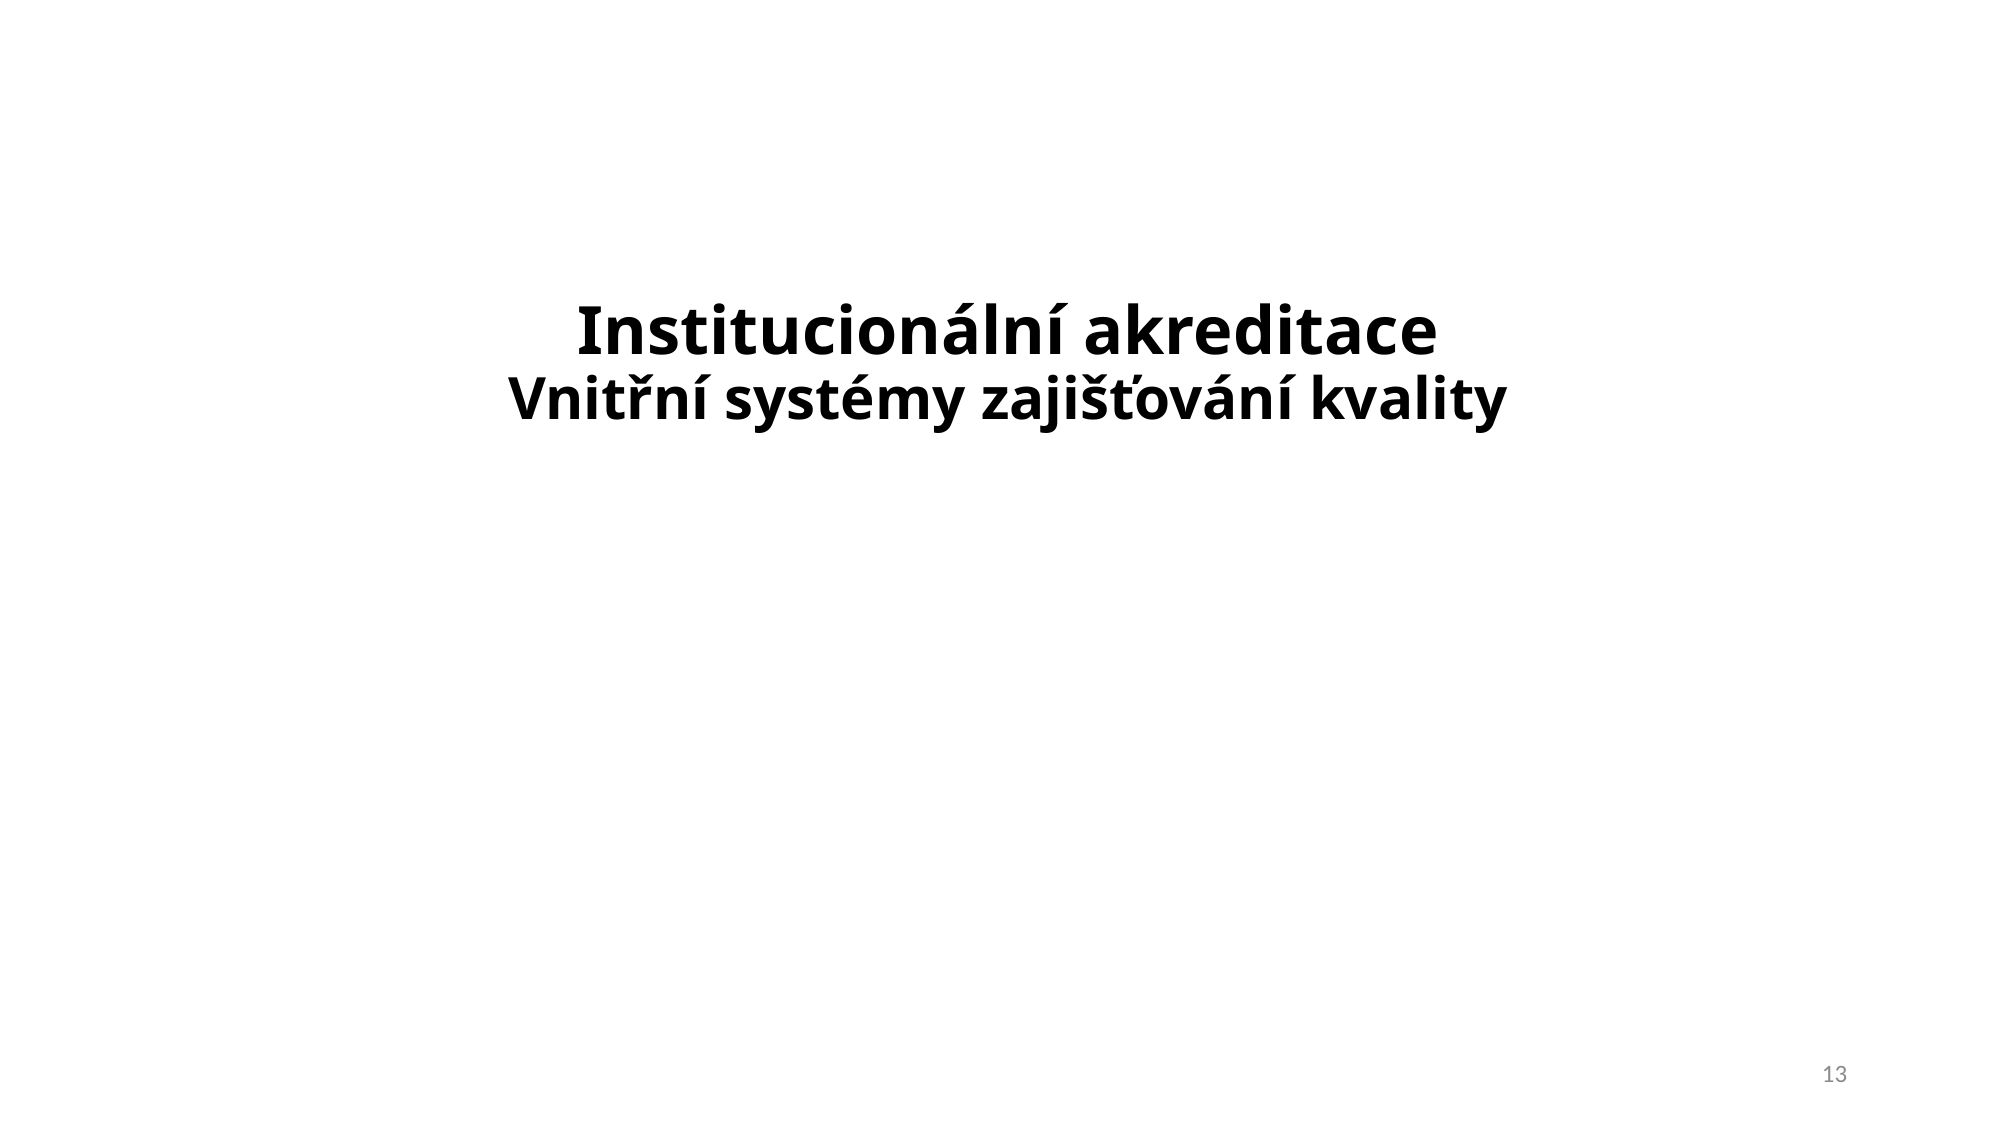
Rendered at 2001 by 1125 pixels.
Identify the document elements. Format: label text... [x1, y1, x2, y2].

text_box Institucionální akreditace Vnitřní systémy zajišťování kvality [258, 200, 1759, 592]
slide_number 13 [1412, 1042, 1863, 1103]
